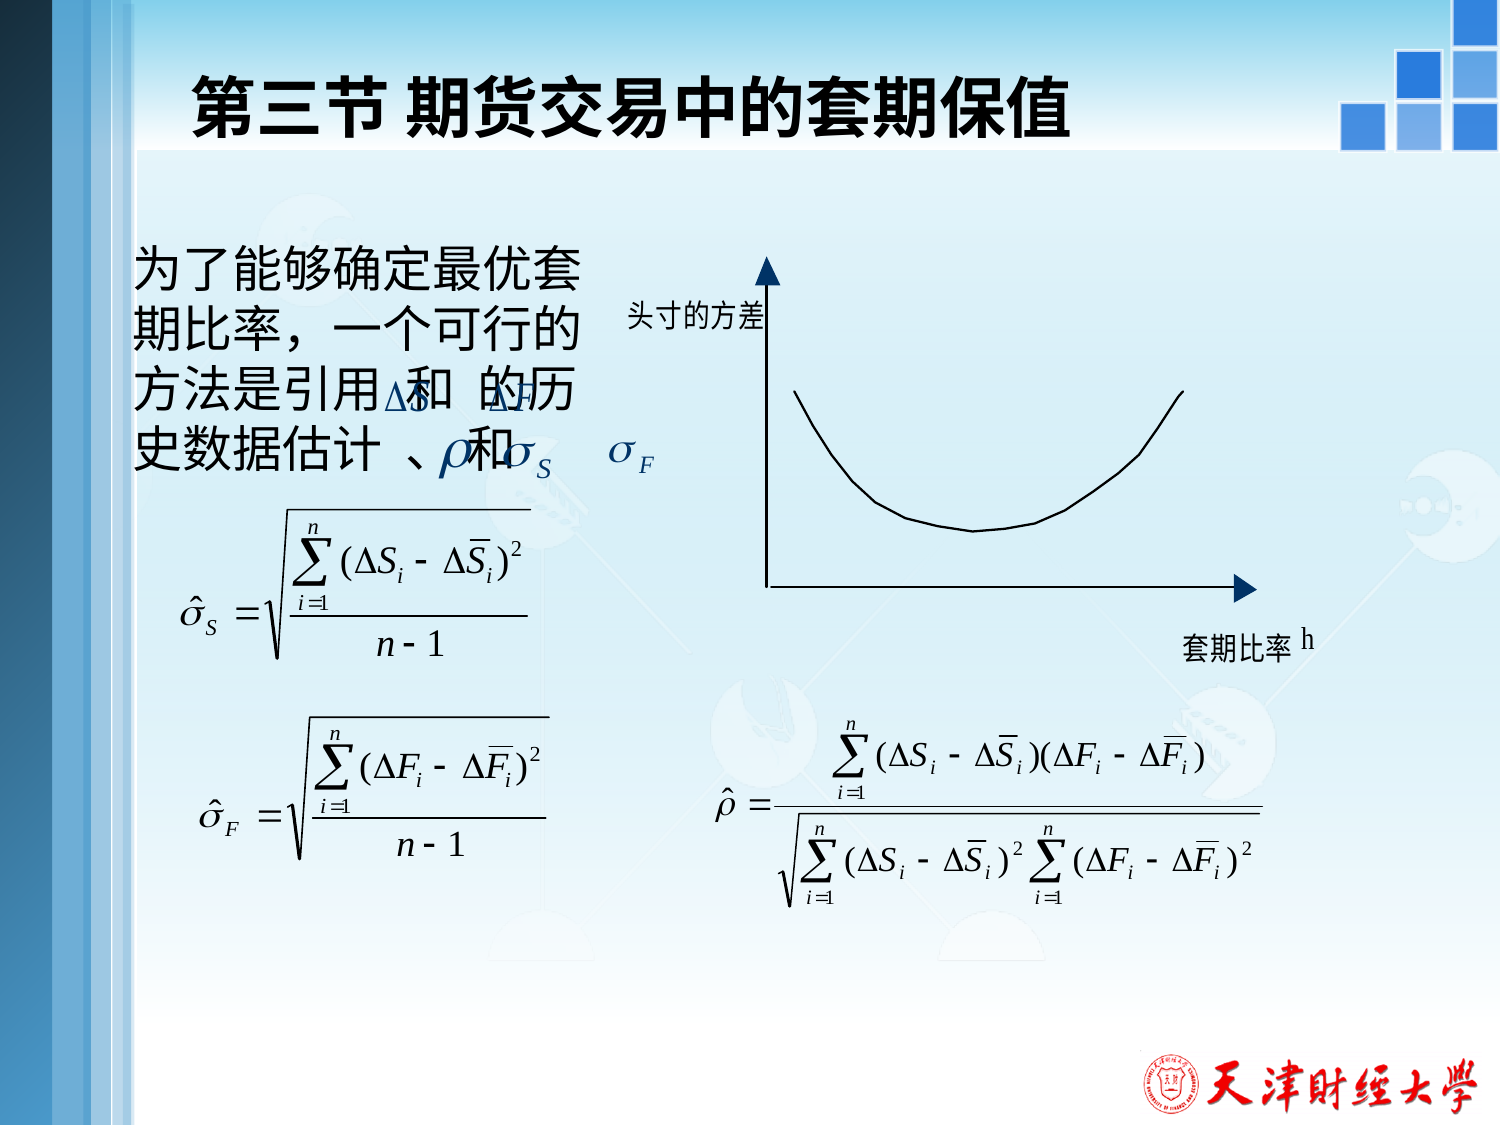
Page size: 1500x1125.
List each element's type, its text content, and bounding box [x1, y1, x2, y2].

picture [377, 370, 440, 421]
title 第三节 期货交易中的套期保值 [174, 75, 1175, 138]
picture [132, 150, 1500, 965]
picture [1131, 1049, 1500, 1119]
text_box 为了能够确定最优套期比率，一个可行的方法是引用 和 的历史数据估计 、 和 [118, 229, 598, 485]
